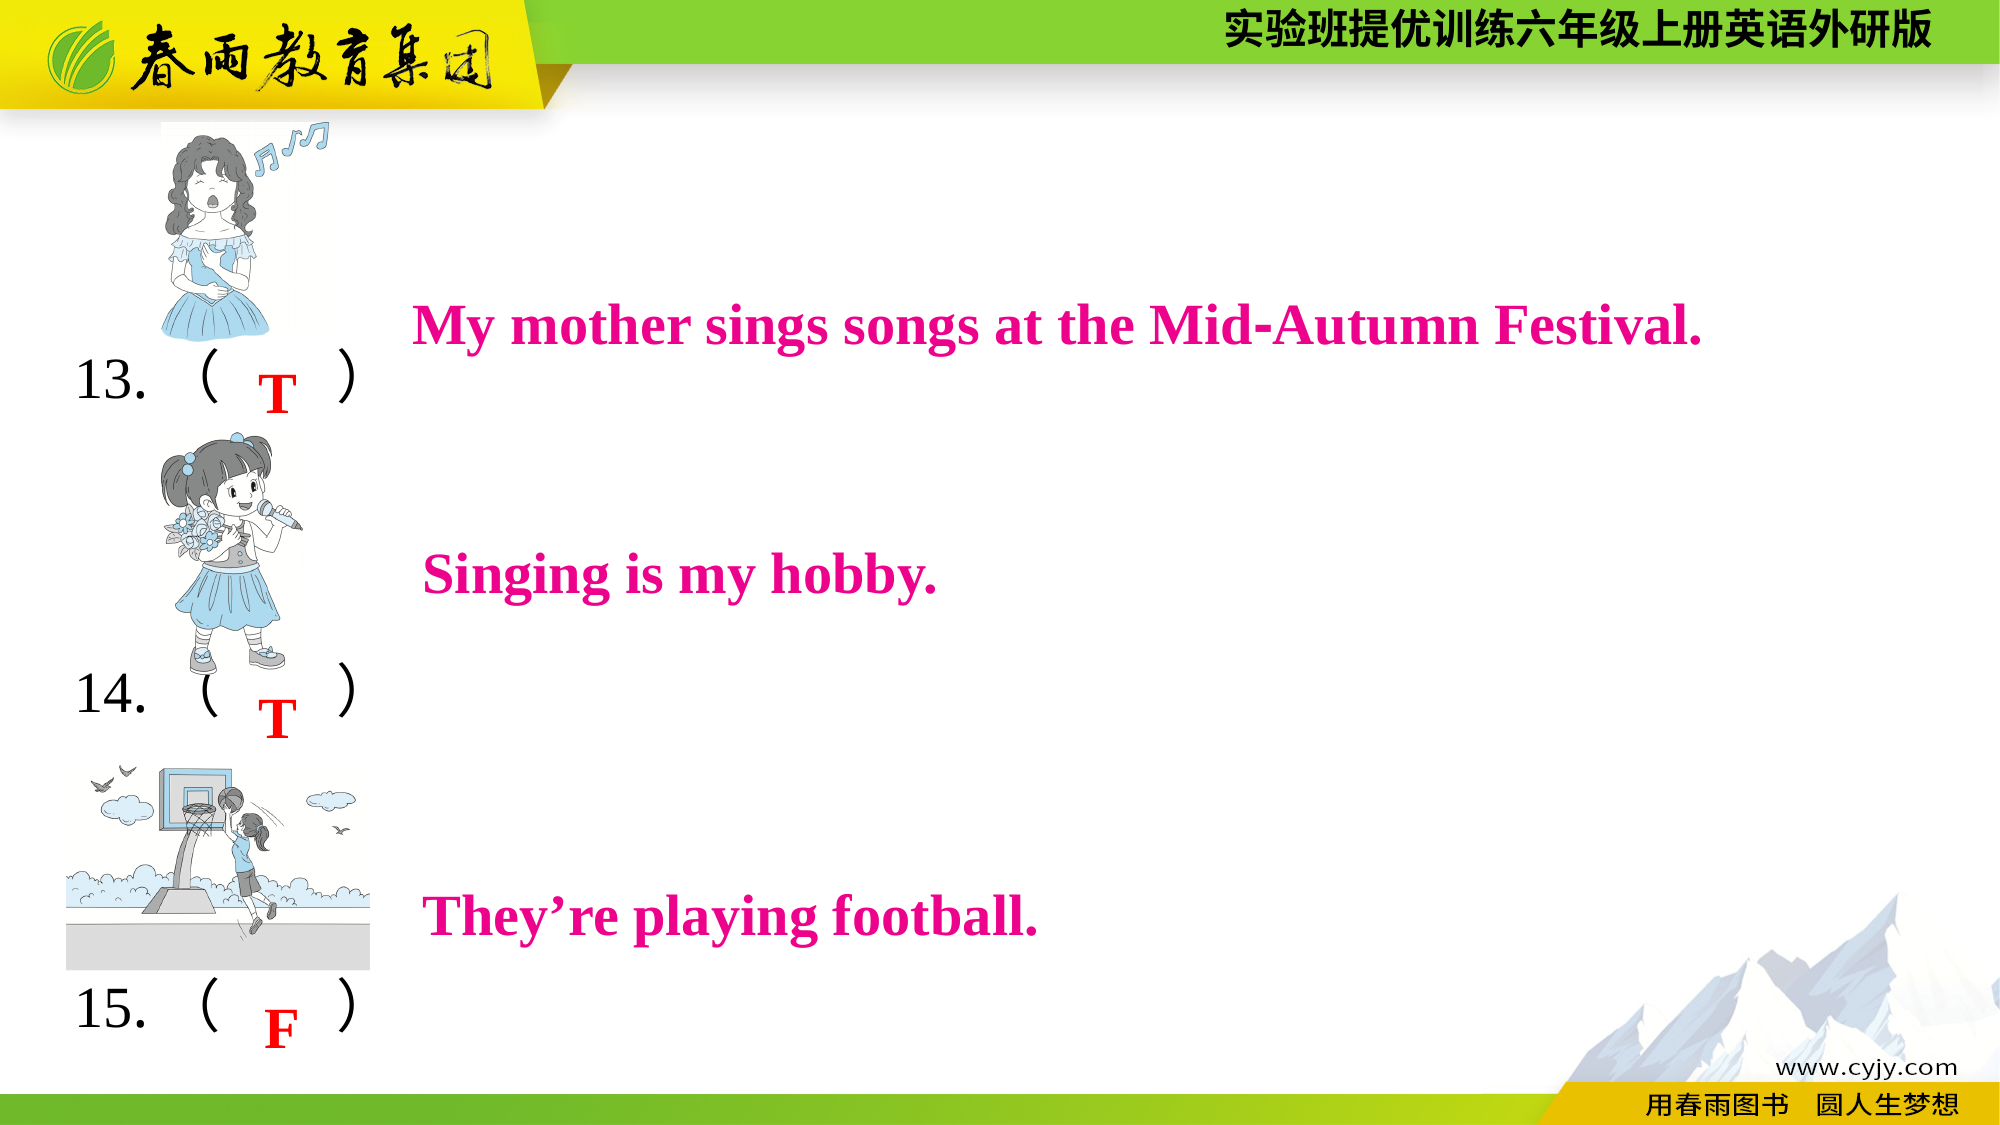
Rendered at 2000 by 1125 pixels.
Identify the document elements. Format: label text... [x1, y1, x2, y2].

text_box F [250, 983, 316, 1068]
text_box Singing is my hobby. [407, 492, 954, 613]
text_box They’re playing football. [407, 834, 1055, 954]
list 13.（ ） 14.（ ） 15.（ ） [59, 122, 1944, 1092]
text_box T [244, 350, 313, 433]
picture [0, 0, 2000, 1125]
text_box T [244, 672, 313, 758]
text_box My mother sings songs at the Mid-Autumn Festival. [397, 278, 1772, 364]
